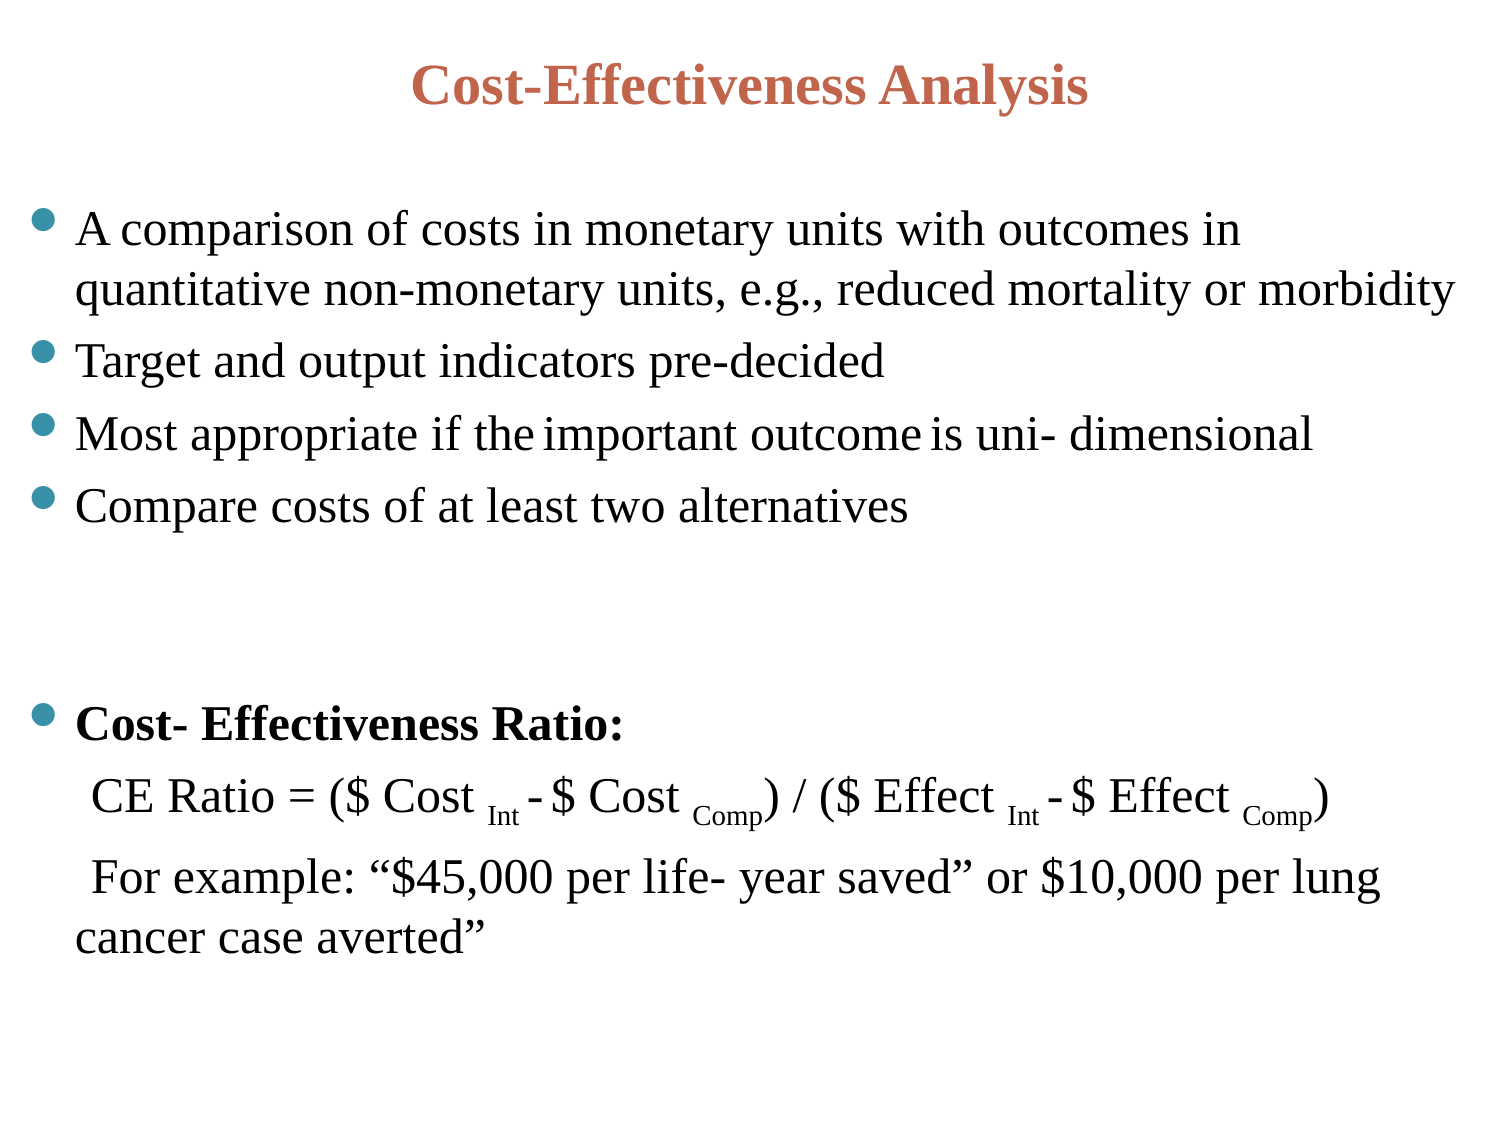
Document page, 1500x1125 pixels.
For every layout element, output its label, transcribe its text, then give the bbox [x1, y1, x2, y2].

list A comparison of costs in monetary units with outcomes in quantitative non-monetary units, e.g., reduced mortality or morbidity Target and output indicators pre-decided Most appropriate if the important outcome is uni- dimensional Compare costs of at least two alternatives Cost- Effectiveness Ratio: CE Ratio = ($ Cost Int - $ Cost Comp) / ($ Effect Int - $ Effect Comp) For example: “$45,000 per life- year saved” or $10,000 per lung cancer case averted” [0, 187, 1475, 1113]
title Cost-Effectiveness Analysis [0, 0, 1500, 175]
